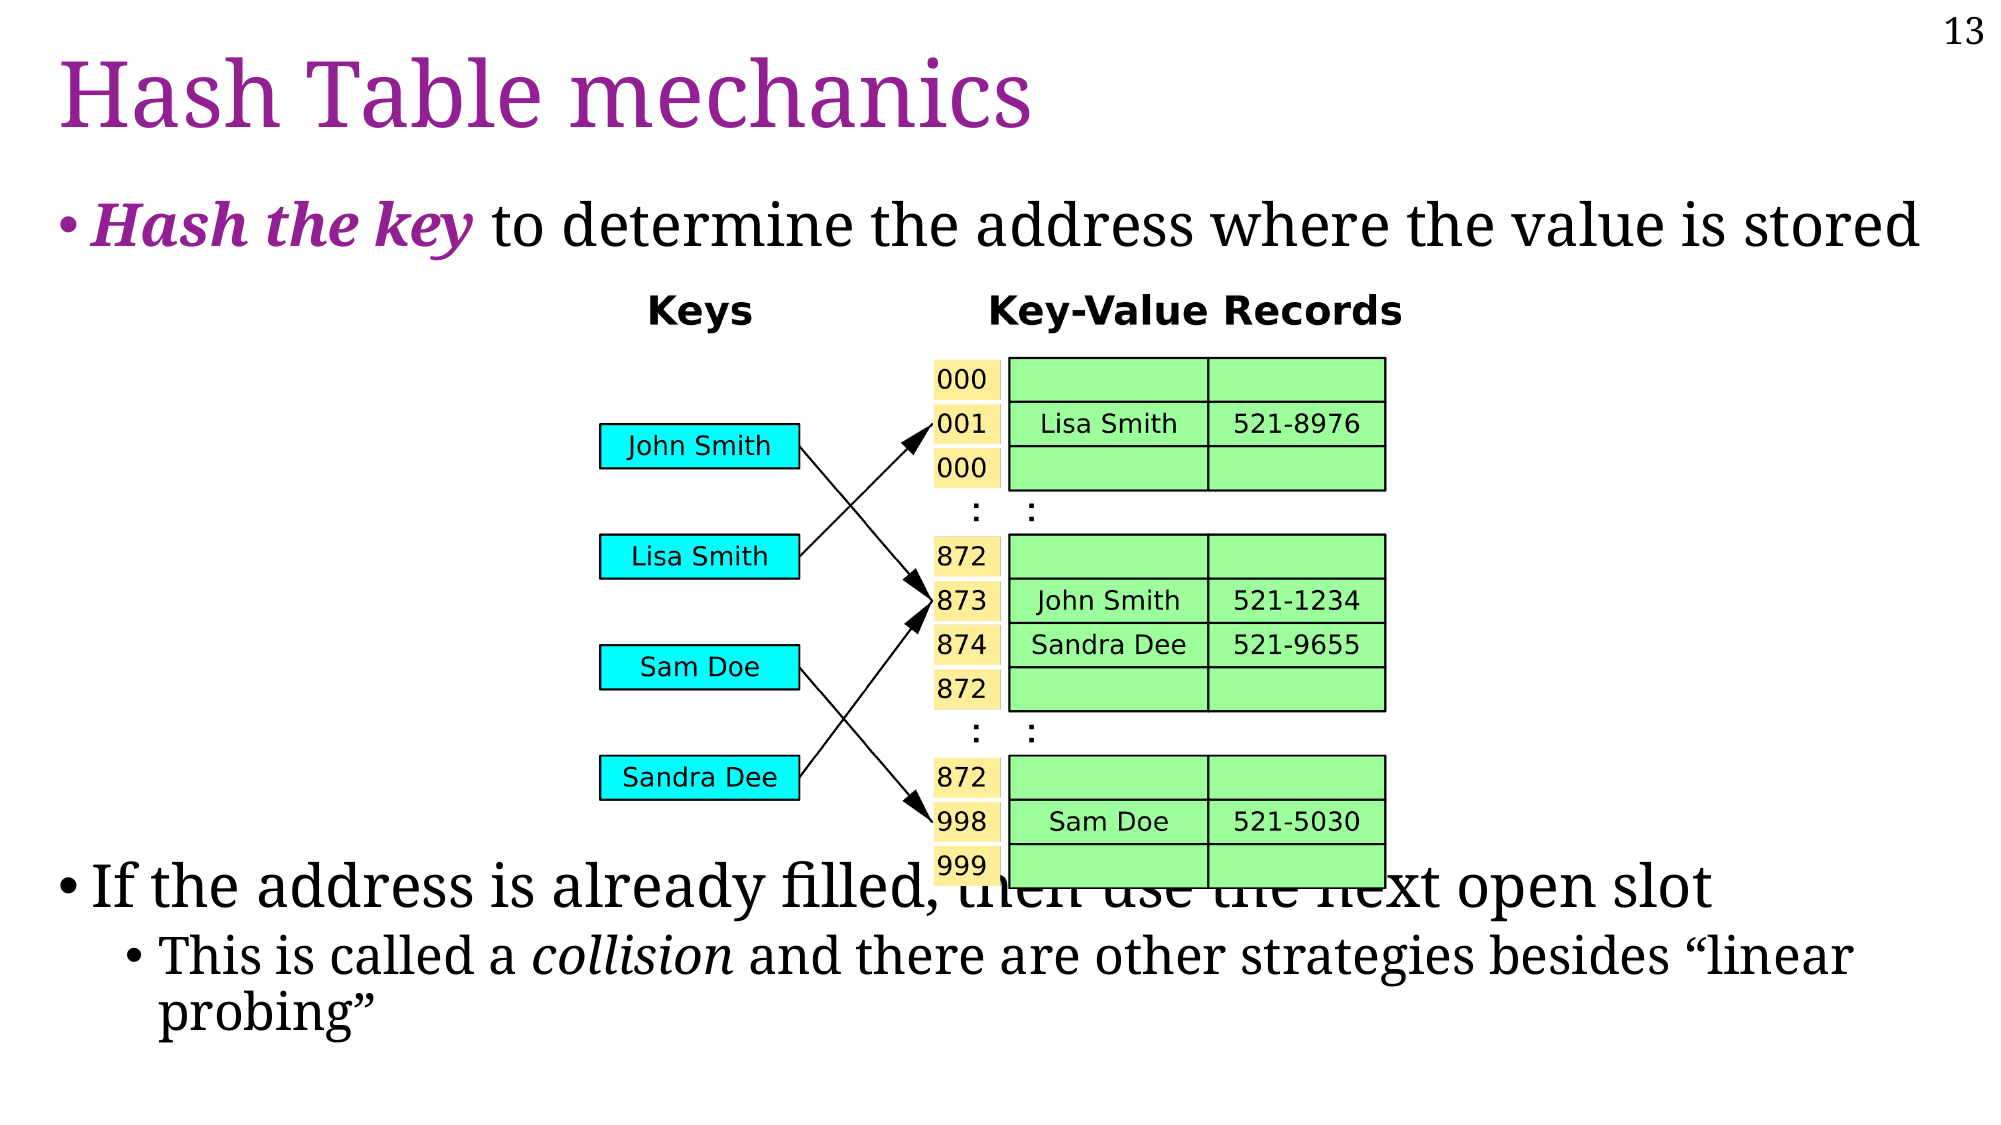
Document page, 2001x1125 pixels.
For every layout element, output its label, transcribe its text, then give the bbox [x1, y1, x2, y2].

list Hash the key to determine the address where the value is stored If the address is already filled, then use the next open slot This is called a collision and there are other strategies besides “linear probing” [43, 188, 1953, 1106]
title Hash Table mechanics [43, 25, 1953, 171]
picture [599, 294, 1401, 889]
